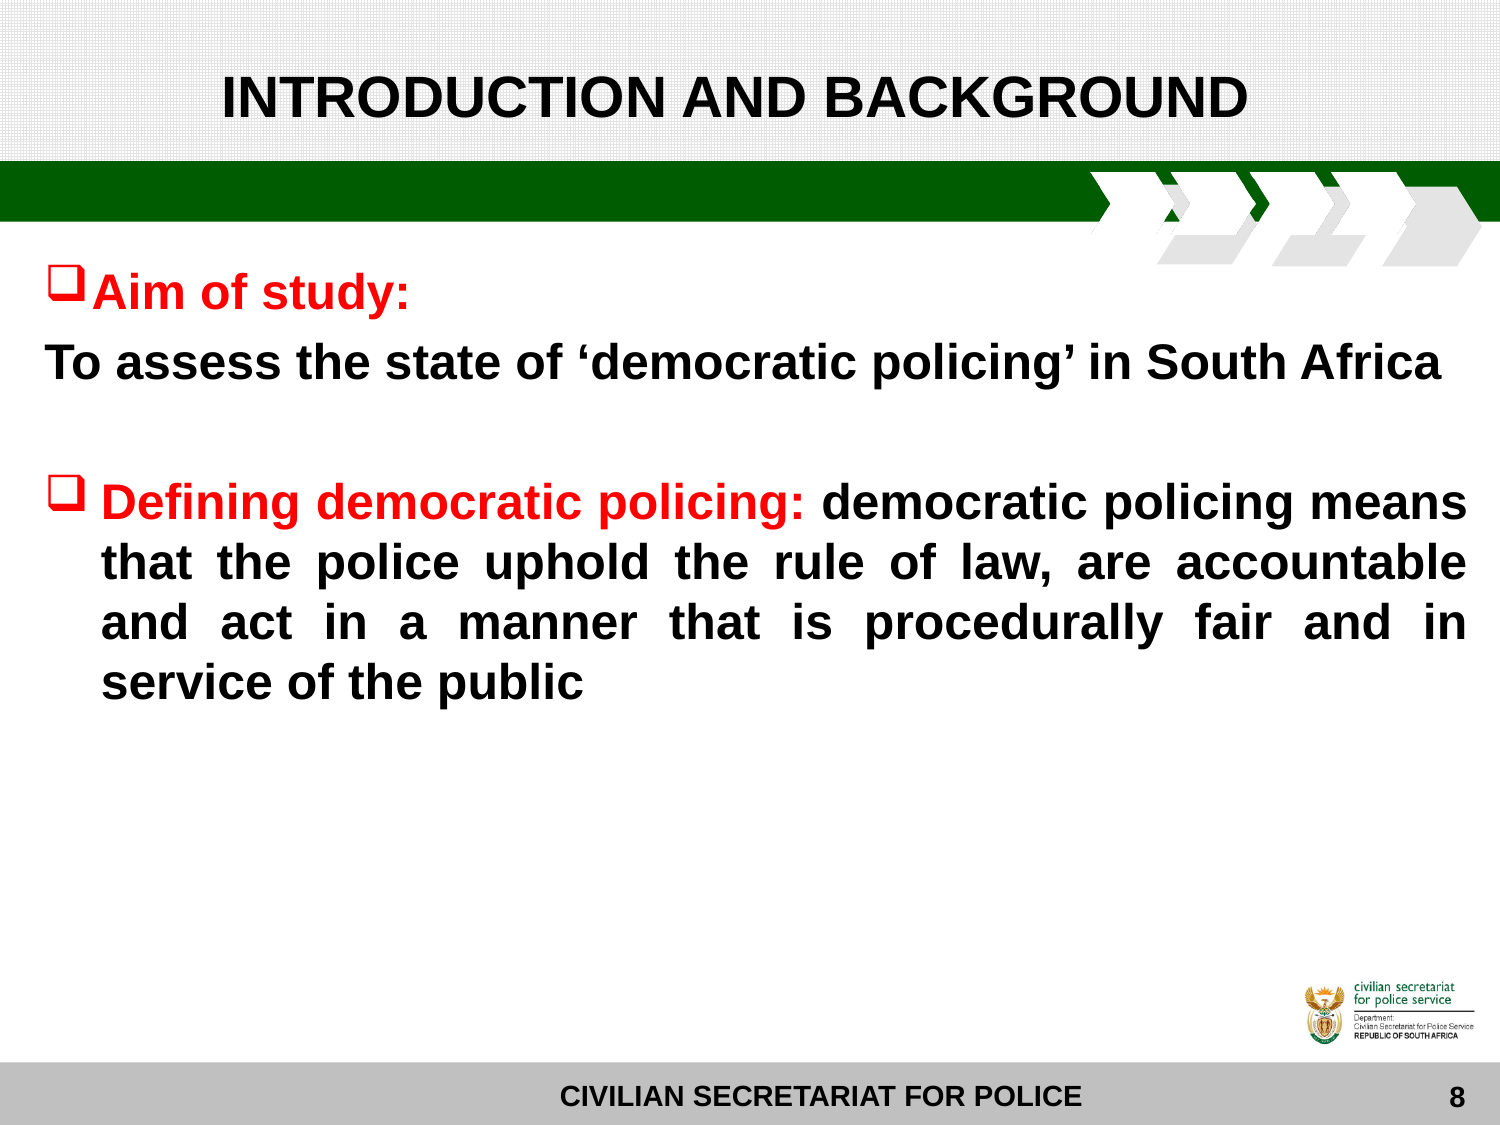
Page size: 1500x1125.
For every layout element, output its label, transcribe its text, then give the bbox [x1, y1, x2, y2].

slide_number 8 [1130, 1070, 1481, 1125]
picture [1293, 977, 1484, 1053]
text_box INTRODUCTION AND BACKGROUND [206, 51, 1353, 137]
picture [1090, 172, 1417, 235]
text_box Aim of study: To assess the state of ‘democratic policing’ in South Africa Defining democratic policing: democratic policing means that the police uphold the rule of law, are accountable and act in a manner that is procedurally fair and in service of the public [29, 251, 1484, 1035]
